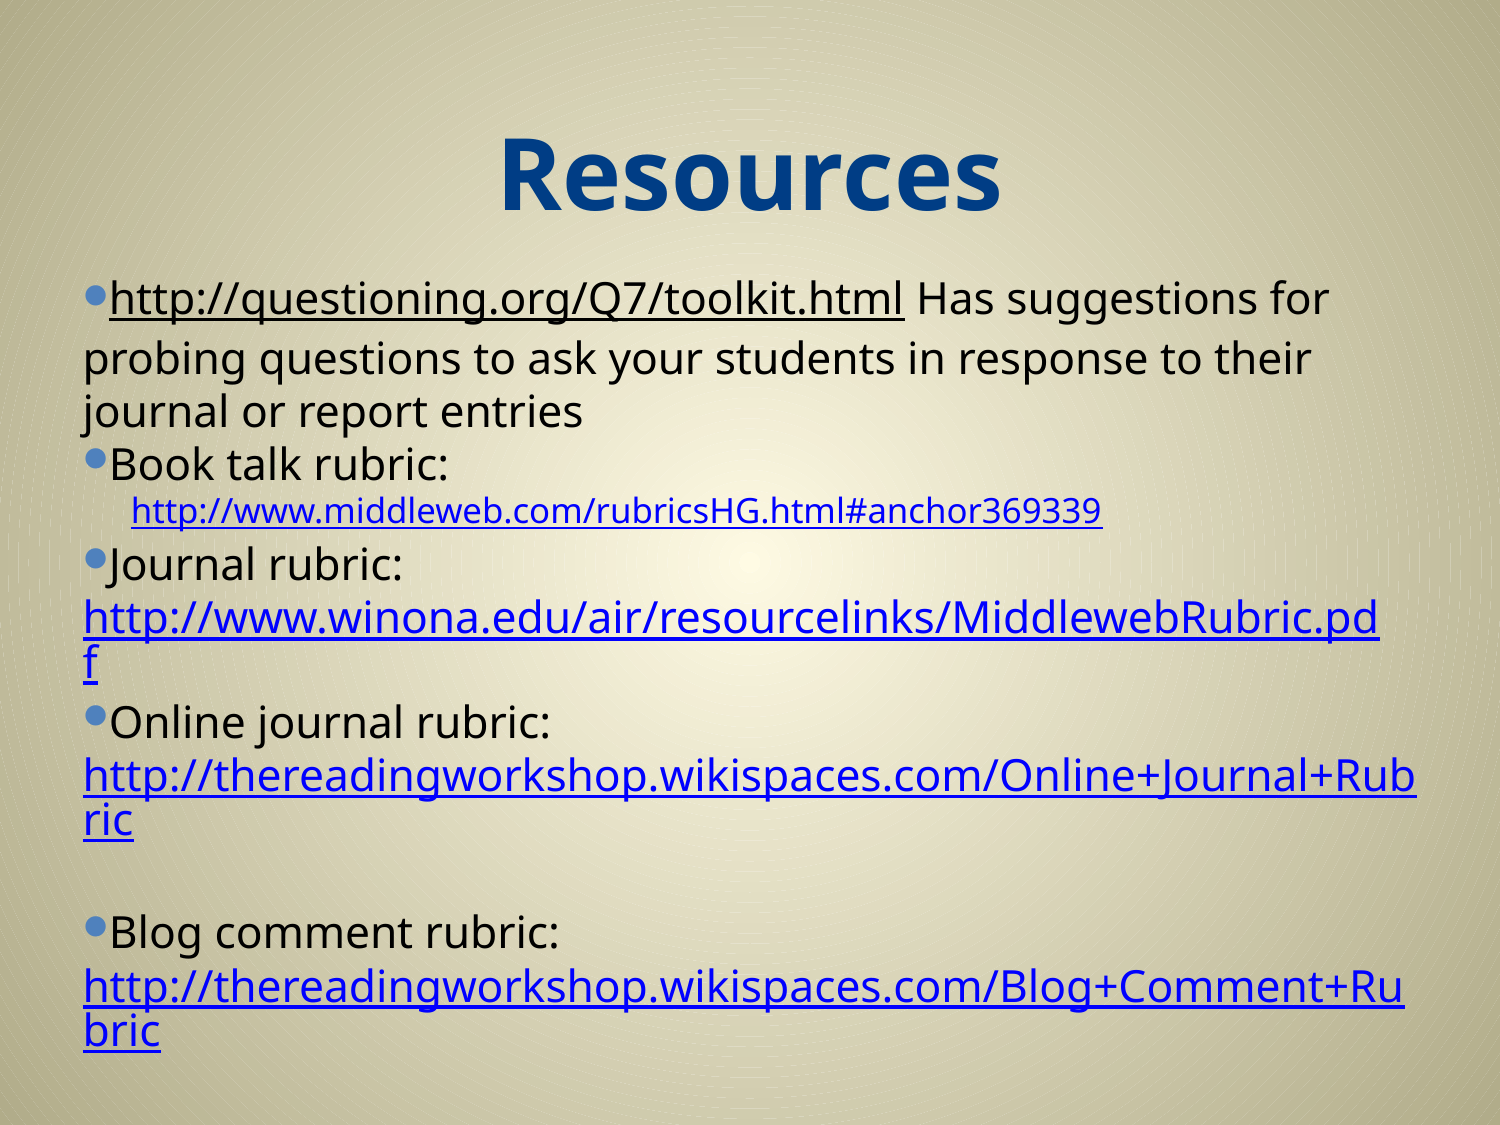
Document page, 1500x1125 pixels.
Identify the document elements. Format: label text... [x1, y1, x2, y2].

title Resources [75, 50, 1425, 238]
list http://questioning.org/Q7/toolkit.html Has suggestions for probing questions to ask your students in response to their journal or report entries Book talk rubric: http://www.middleweb.com/rubricsHG.html#anchor369339 Journal rubric: http://www.winona.edu/air/resourcelinks/MiddlewebRubric.pdf Online journal rubric: http://thereadingworkshop.wikispaces.com/Online+Journal+Rubric Blog comment rubric: http://thereadingworkshop.wikispaces.com/Blog+Comment+Rubric [75, 262, 1425, 1005]
